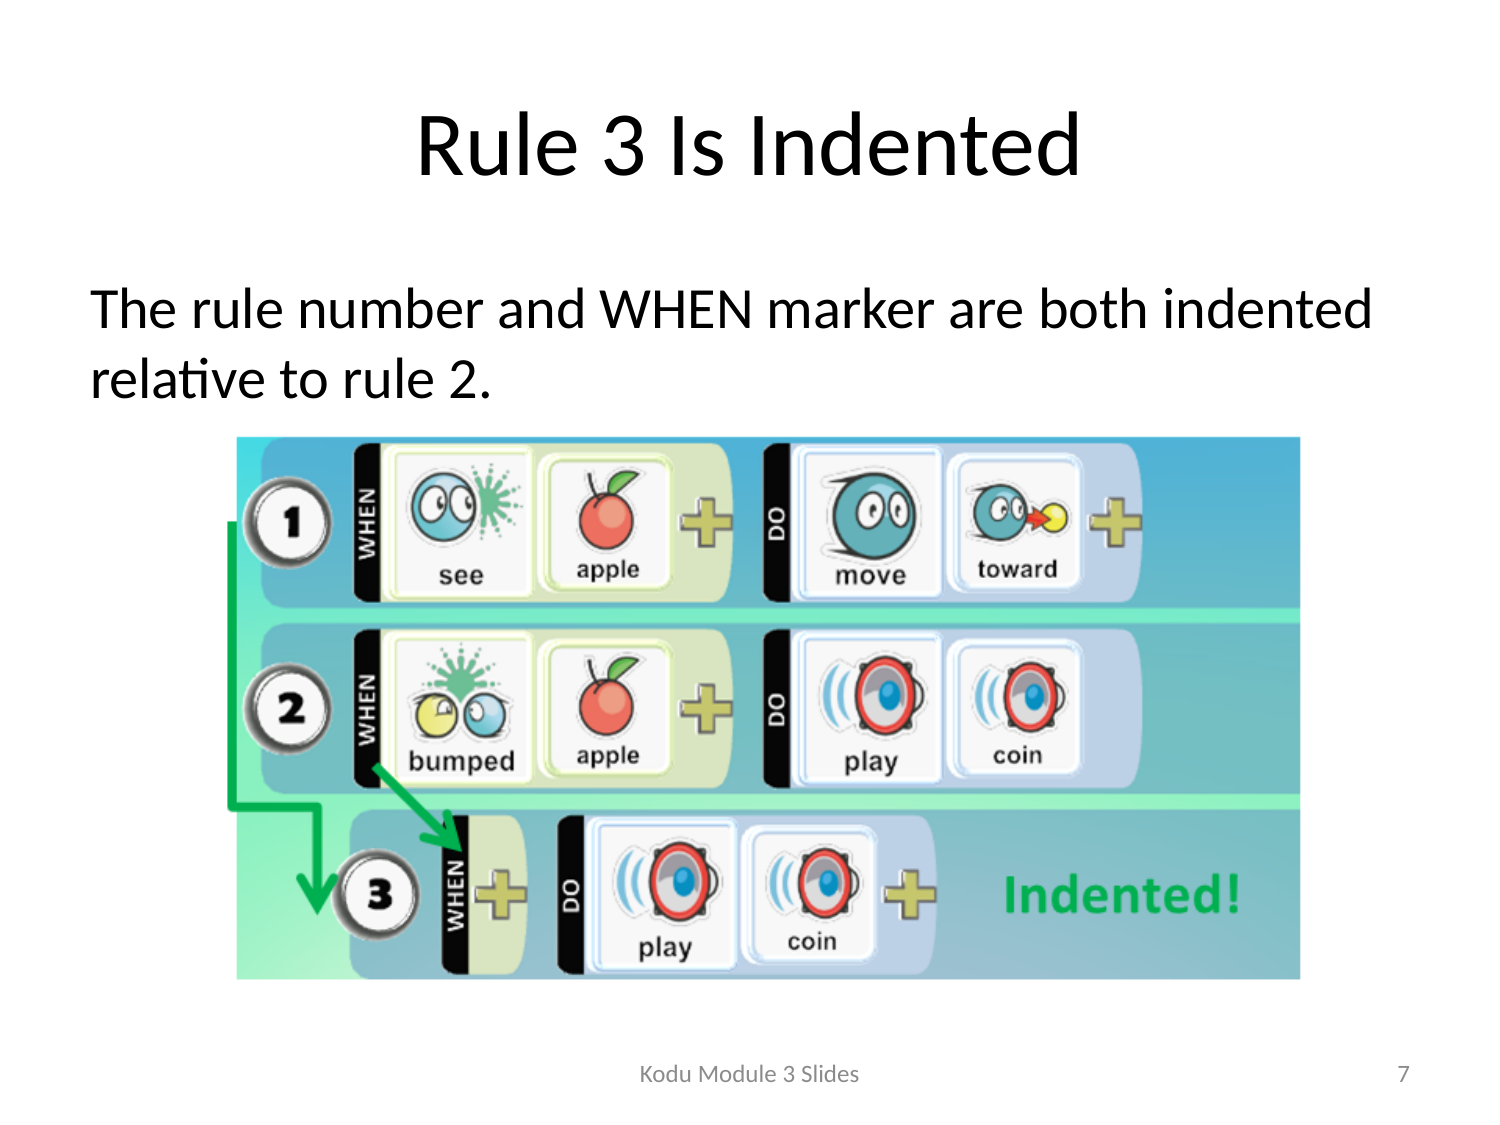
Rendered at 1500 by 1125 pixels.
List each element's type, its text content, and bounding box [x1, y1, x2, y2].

slide_number 7 [1074, 1042, 1425, 1103]
footer Kodu Module 3 Slides [512, 1042, 988, 1103]
list The rule number and WHEN marker are both indented relative to rule 2. [75, 262, 1425, 1005]
picture [187, 431, 1313, 1001]
title Rule 3 Is Indented [75, 45, 1425, 233]
